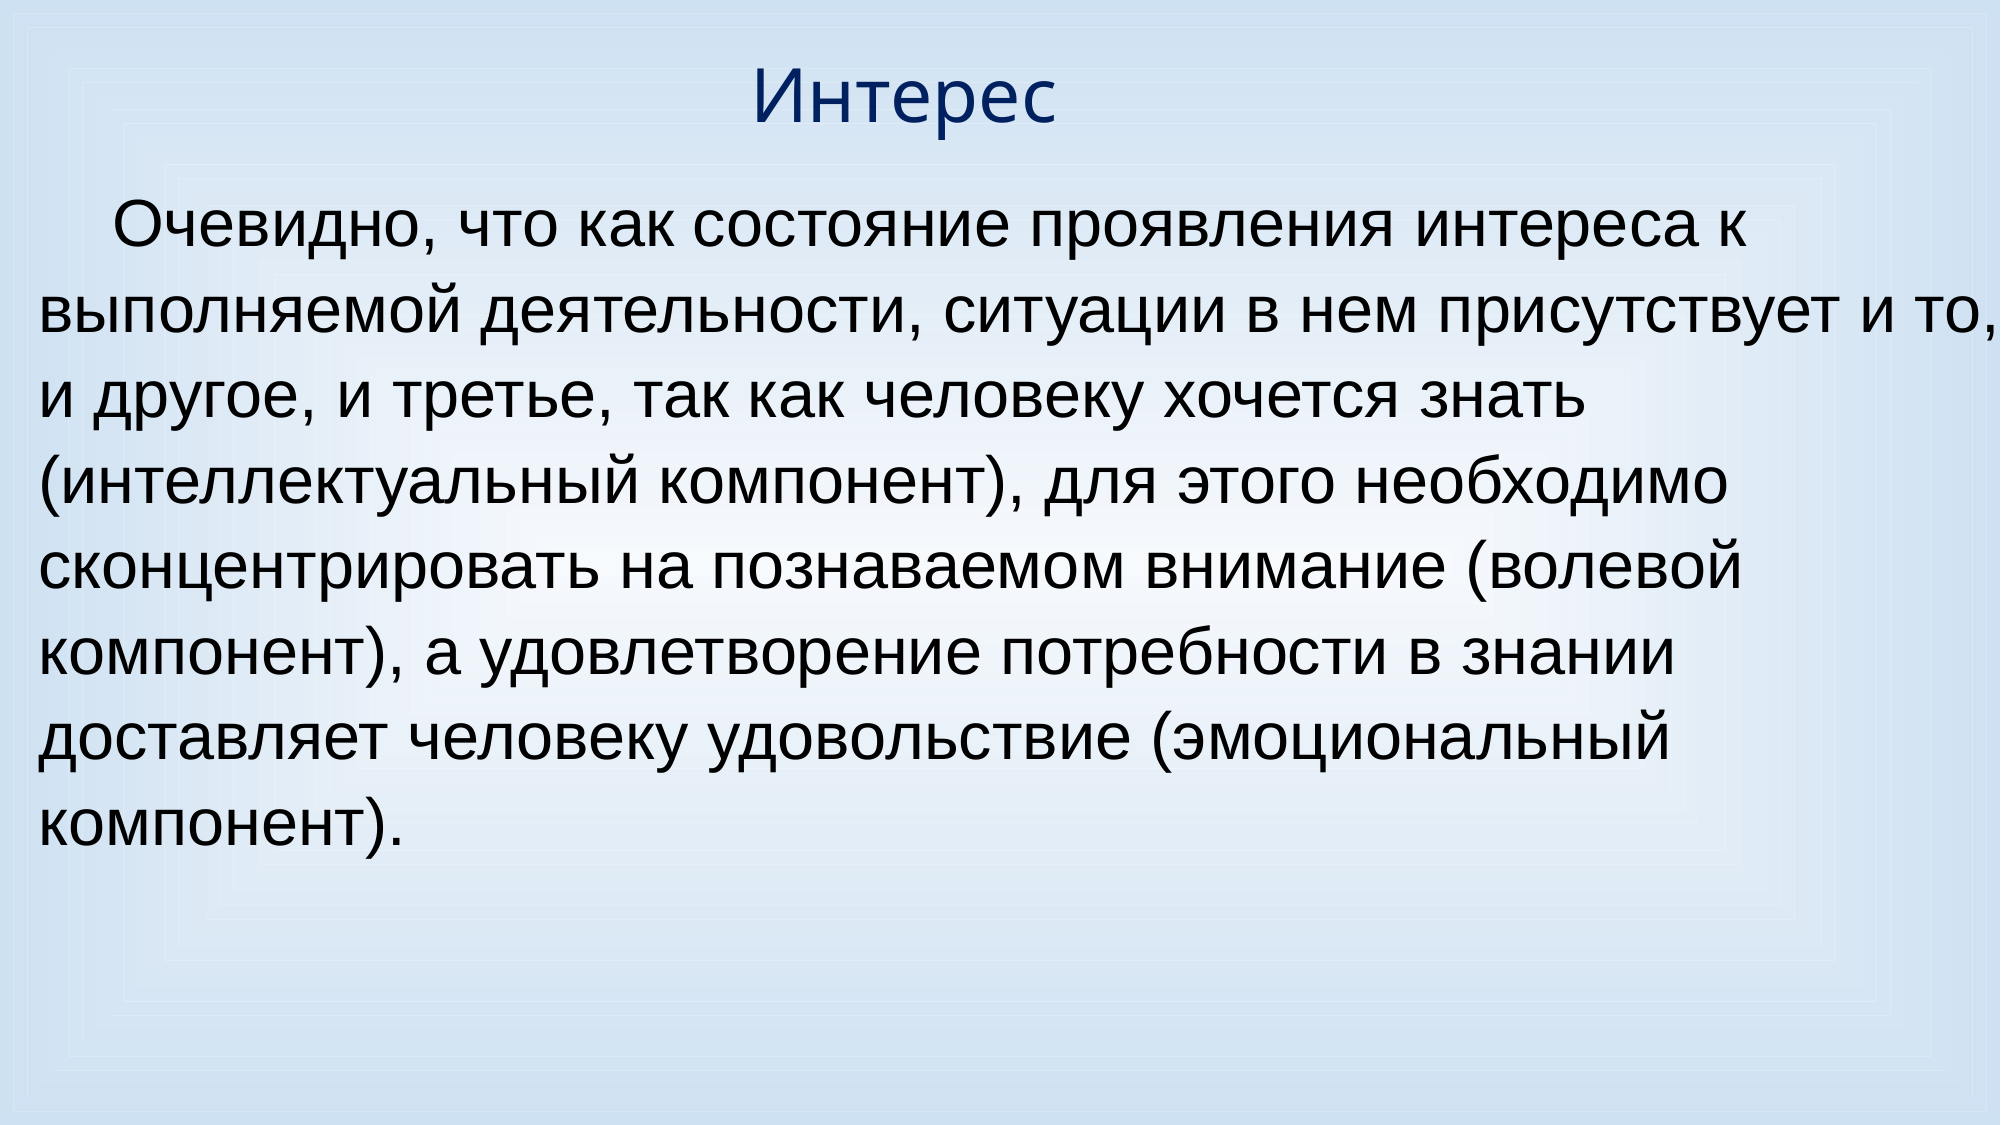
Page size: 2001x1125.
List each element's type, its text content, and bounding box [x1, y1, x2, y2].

text_box Очевидно, что как состояние проявления интереса к выполняемой деятельности, ситуации в нем присутствует и то, и другое, и третье, так как человеку хочется знать (интеллектуальный компонент), для этого необходимо сконцентрировать на познаваемом внимание (волевой компонент), а удовлетворение потребности в знании доставляет человеку удовольствие (эмоциональный компонент). [23, 167, 2000, 866]
text_box Интерес [661, 34, 1437, 146]
